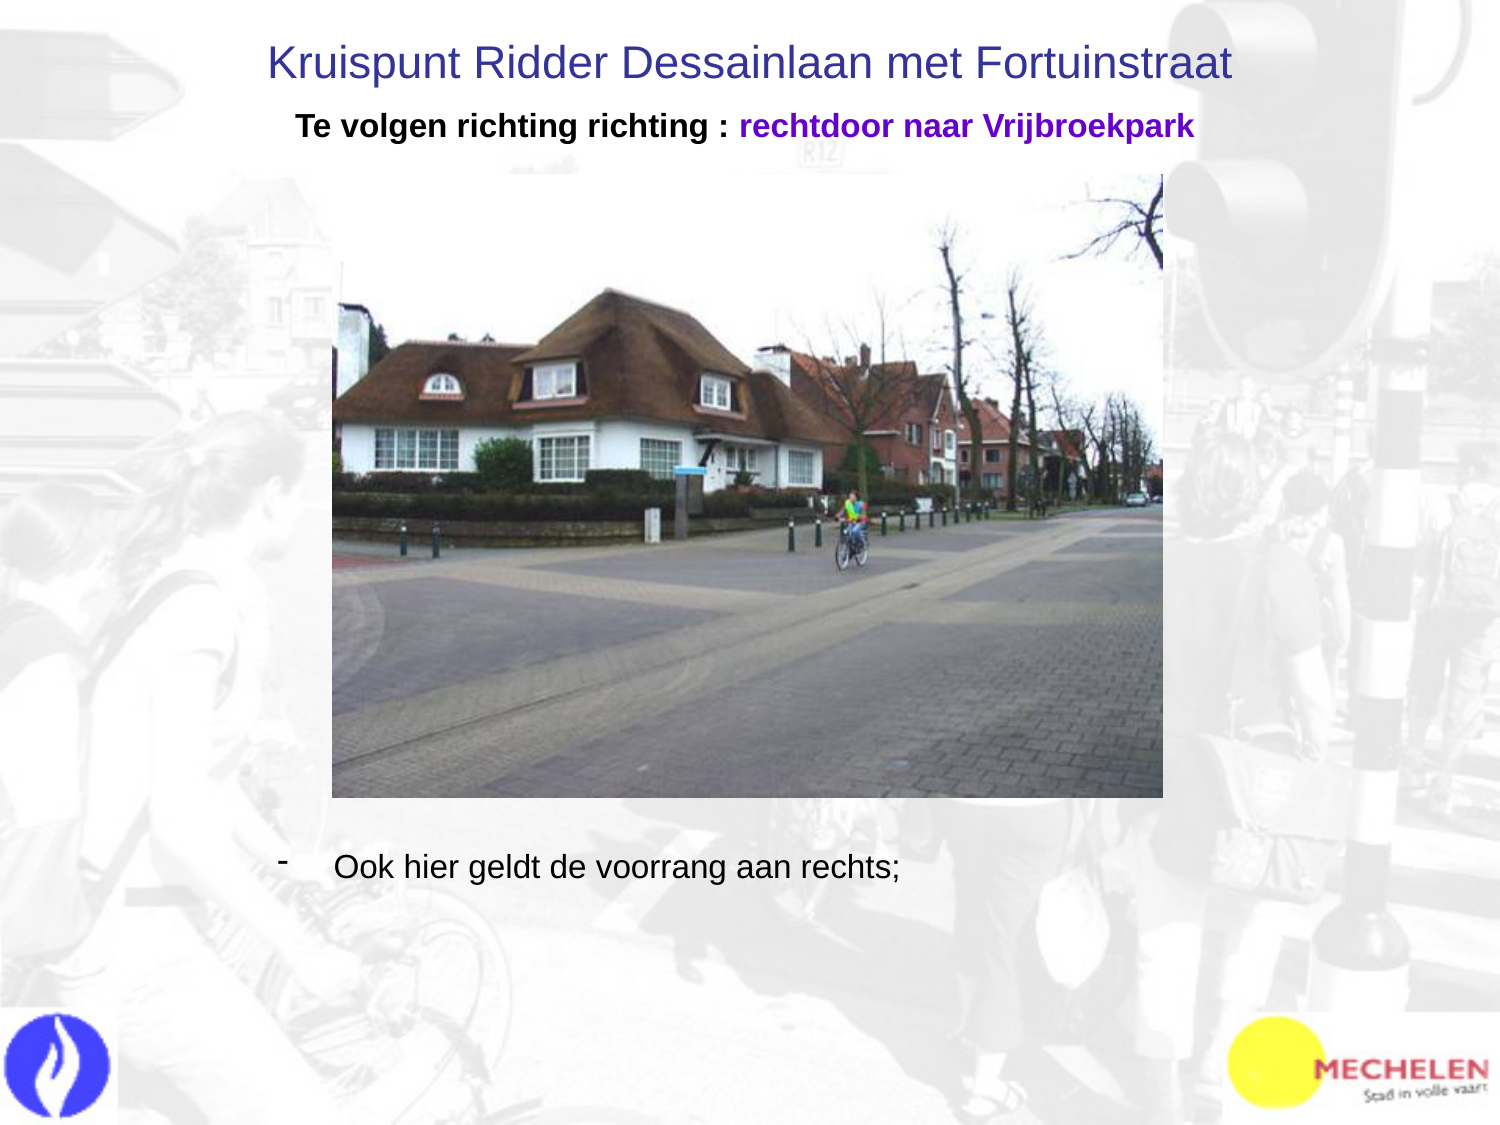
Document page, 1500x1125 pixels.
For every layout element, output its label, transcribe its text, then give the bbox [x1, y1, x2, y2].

text_box Kruispunt Ridder Dessainlaan met Fortuinstraat Te volgen richting richting : rechtdoor naar Vrijbroekpark [237, 24, 1263, 152]
picture [0, 0, 1500, 1125]
text_box Ook hier geldt de voorrang aan rechts; [262, 837, 1313, 1000]
